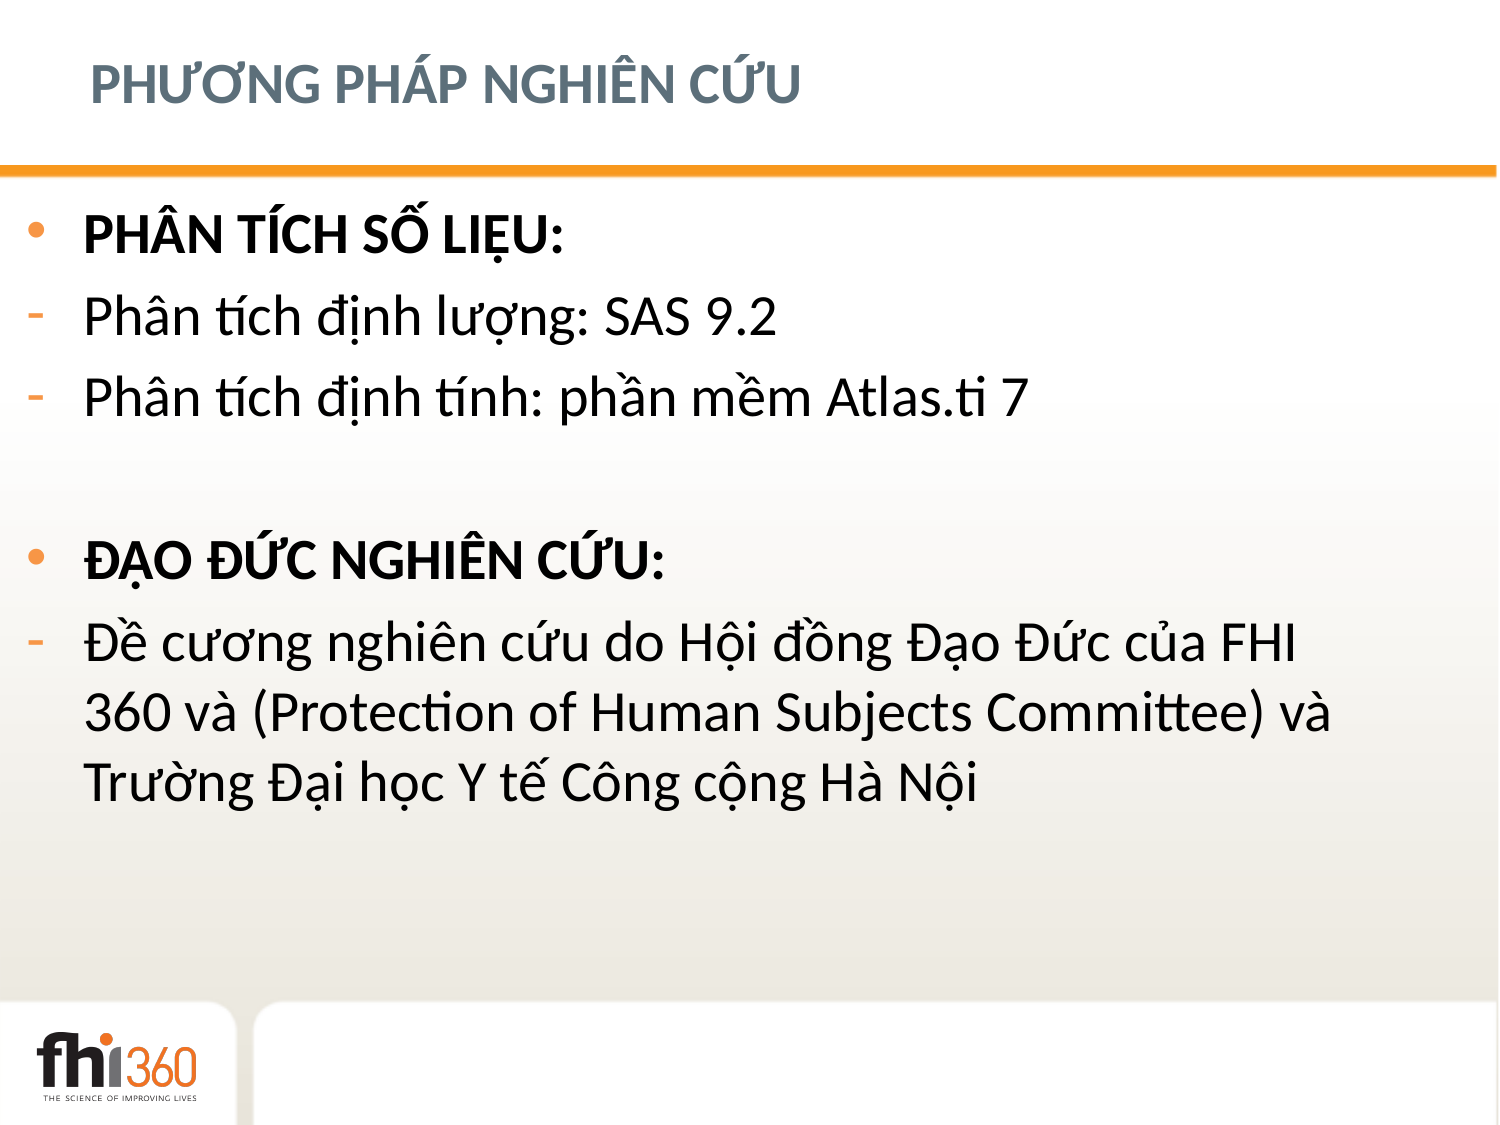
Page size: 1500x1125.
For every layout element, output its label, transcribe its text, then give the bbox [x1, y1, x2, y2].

list PHÂN TÍCH SỐ LIỆU: Phân tích định lượng: SAS 9.2 Phân tích định tính: phần mềm Atlas.ti 7 ĐẠO ĐỨC NGHIÊN CỨU: Đề cương nghiên cứu do Hội đồng Đạo Đức của FHI 360 và (Protection of Human Subjects Committee) và Trường Đại học Y tế Công cộng Hà Nội [11, 187, 1362, 1005]
picture [0, 165, 1499, 1125]
title PHƯƠNG PHÁP NGHIÊN CỨU [75, 0, 1425, 162]
